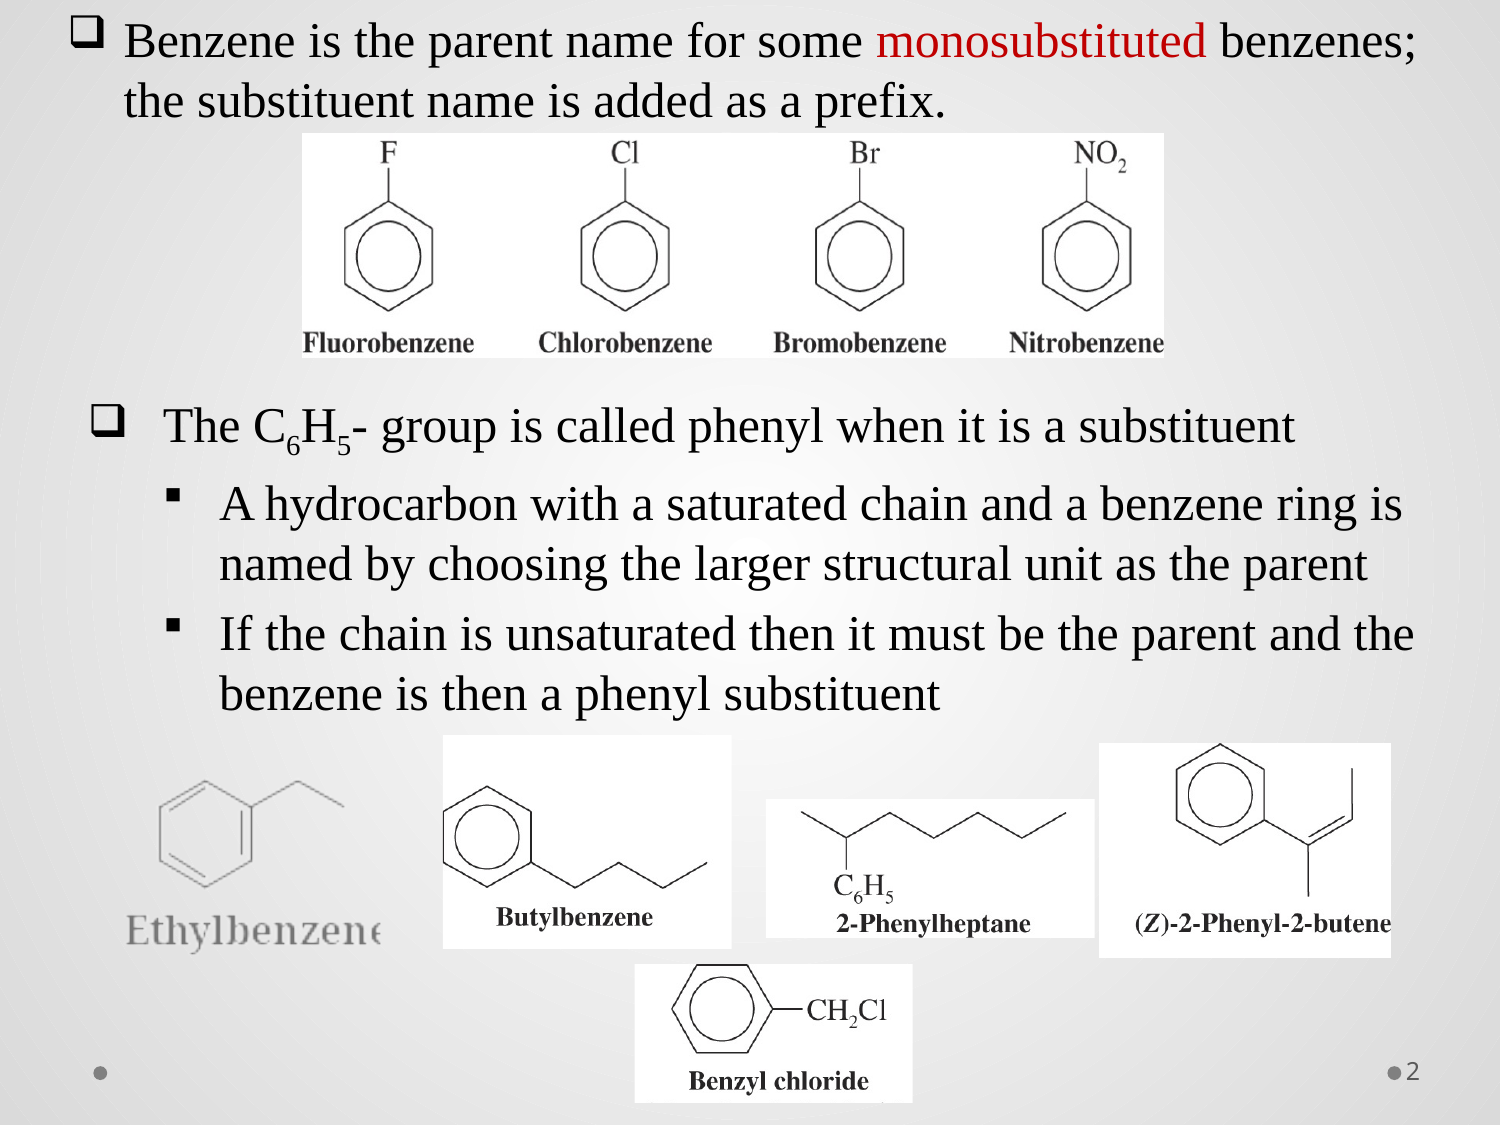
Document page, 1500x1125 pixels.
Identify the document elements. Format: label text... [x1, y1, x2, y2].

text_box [116, 714, 1414, 964]
text_box Benzene is the parent name for some monosubstituted benzenes; the substituent name is added as a prefix. [0, 0, 1498, 135]
picture [301, 133, 1164, 359]
text_box The C6H5- group is called phenyl when it is a substituent A hydrocarbon with a saturated chain and a benzene ring is named by choosing the larger structural unit as the parent If the chain is unsaturated then it must be the parent and the benzene is then a phenyl substituent [0, 385, 1500, 729]
slide_number 2 [1401, 1042, 1494, 1103]
picture [634, 963, 913, 1104]
